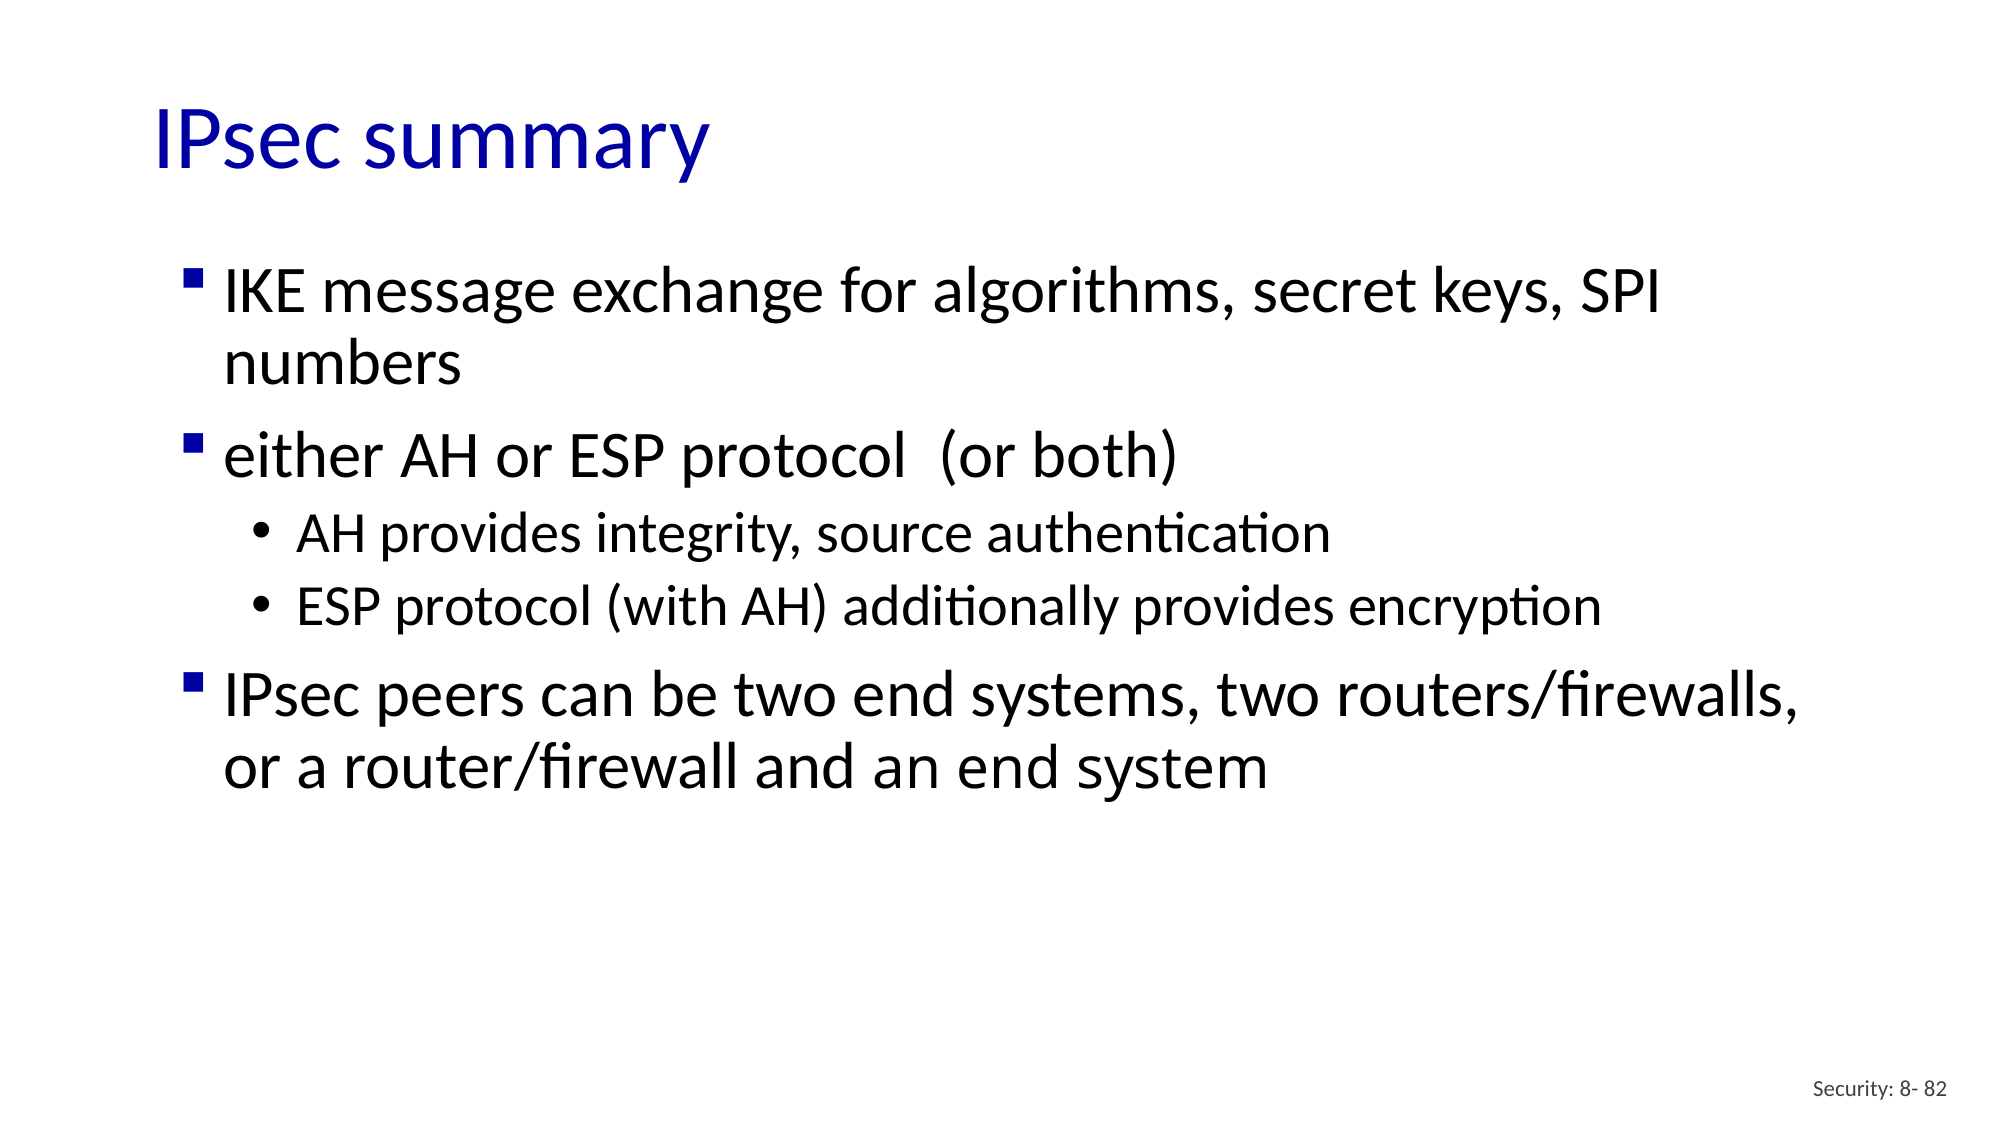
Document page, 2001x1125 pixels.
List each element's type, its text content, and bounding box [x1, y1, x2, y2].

text_box IKE message exchange for algorithms, secret keys, SPI numbers either AH or ESP protocol (or both) AH provides integrity, source authentication ESP protocol (with AH) additionally provides encryption IPsec peers can be two end systems, two routers/firewalls, or a router/firewall and an end system [141, 247, 1885, 1010]
slide_number Security: 8- 82 [1512, 1056, 1963, 1117]
text_box IPsec summary [137, 65, 1863, 213]
